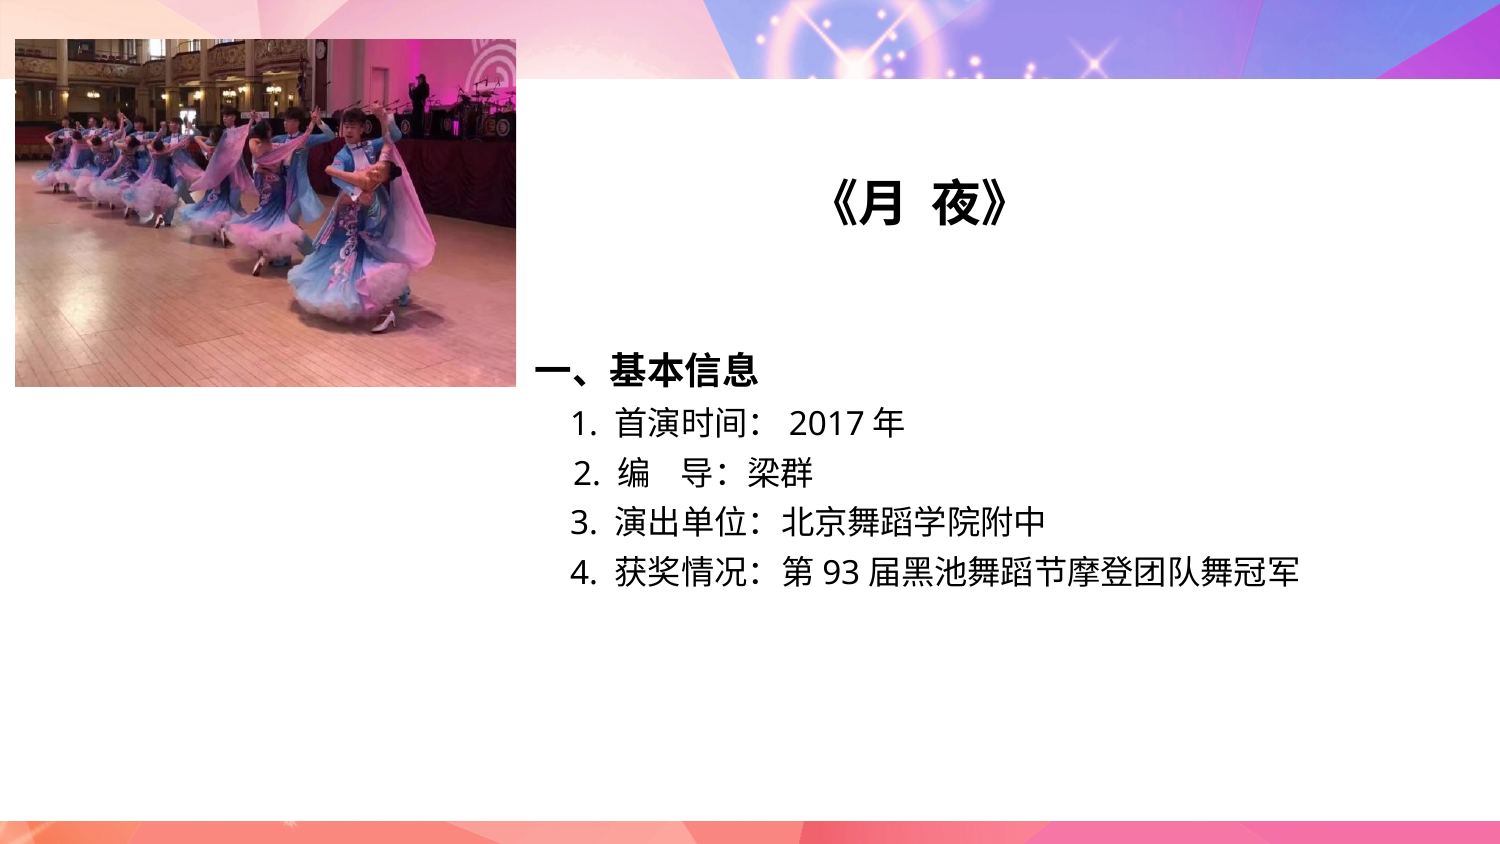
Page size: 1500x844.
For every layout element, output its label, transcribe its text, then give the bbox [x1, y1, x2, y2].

text_box 《月 夜》 [580, 164, 1260, 239]
picture [0, 821, 1500, 844]
text_box 一、基本信息 1. 首演时间：2017年 2. 编 导：梁群 3. 演出单位：北京舞蹈学院附中 4. 获奖情况：第93届黑池舞蹈节摩登团队舞冠军 [520, 328, 1445, 741]
picture [0, 0, 1500, 387]
